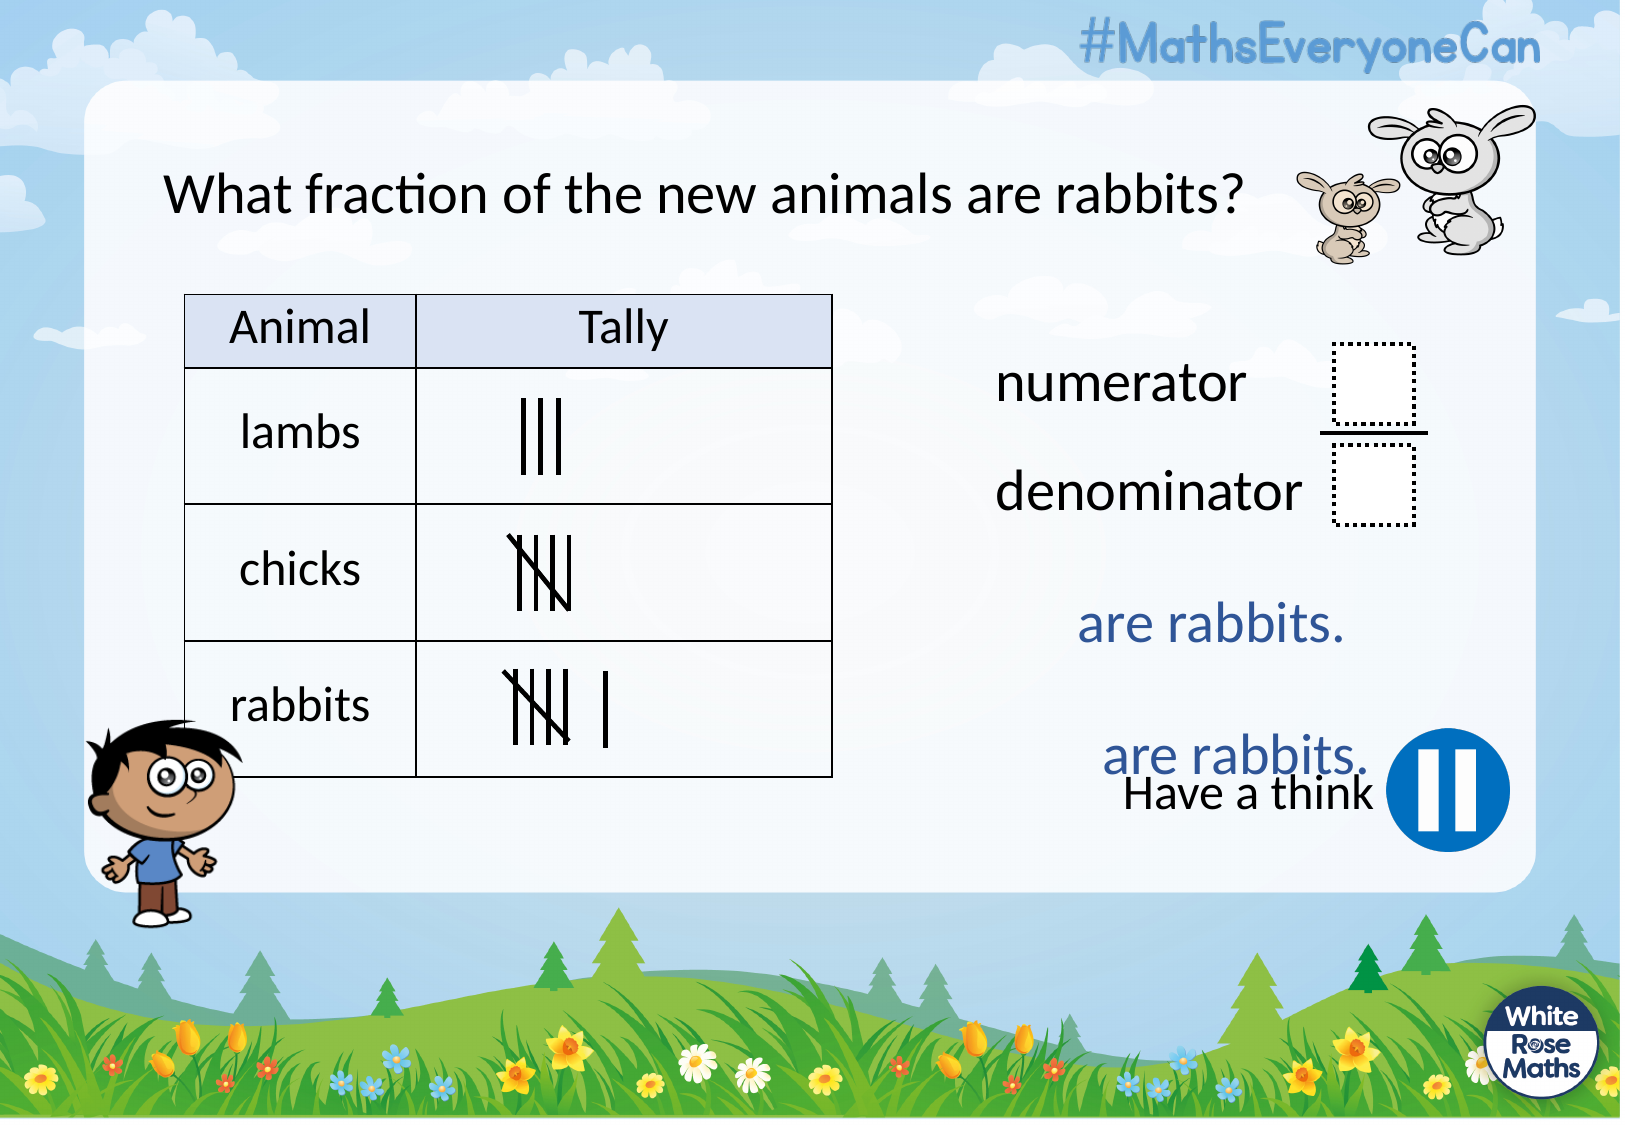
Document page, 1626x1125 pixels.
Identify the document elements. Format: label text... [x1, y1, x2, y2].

table_cell [417, 369, 831, 503]
table_cell [417, 642, 831, 776]
text_box numerator [980, 335, 1264, 420]
text_box 14 [1320, 439, 1418, 535]
text_box What fraction of the new animals are rabbits? [148, 147, 1352, 233]
table_cell lambs [185, 369, 415, 503]
text_box [1333, 444, 1415, 526]
table_cell rabbits [185, 642, 415, 776]
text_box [503, 670, 569, 742]
table_header Tally [417, 295, 831, 367]
text_box denominator [981, 444, 1320, 530]
picture [0, 0, 1626, 1125]
table_header Animal [185, 295, 415, 367]
text_box [1333, 343, 1415, 425]
table_cell [417, 505, 831, 640]
text_box 6 [1337, 424, 1401, 432]
table_cell chicks [185, 505, 415, 640]
text_box Have a think [1108, 752, 1386, 828]
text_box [507, 534, 569, 611]
